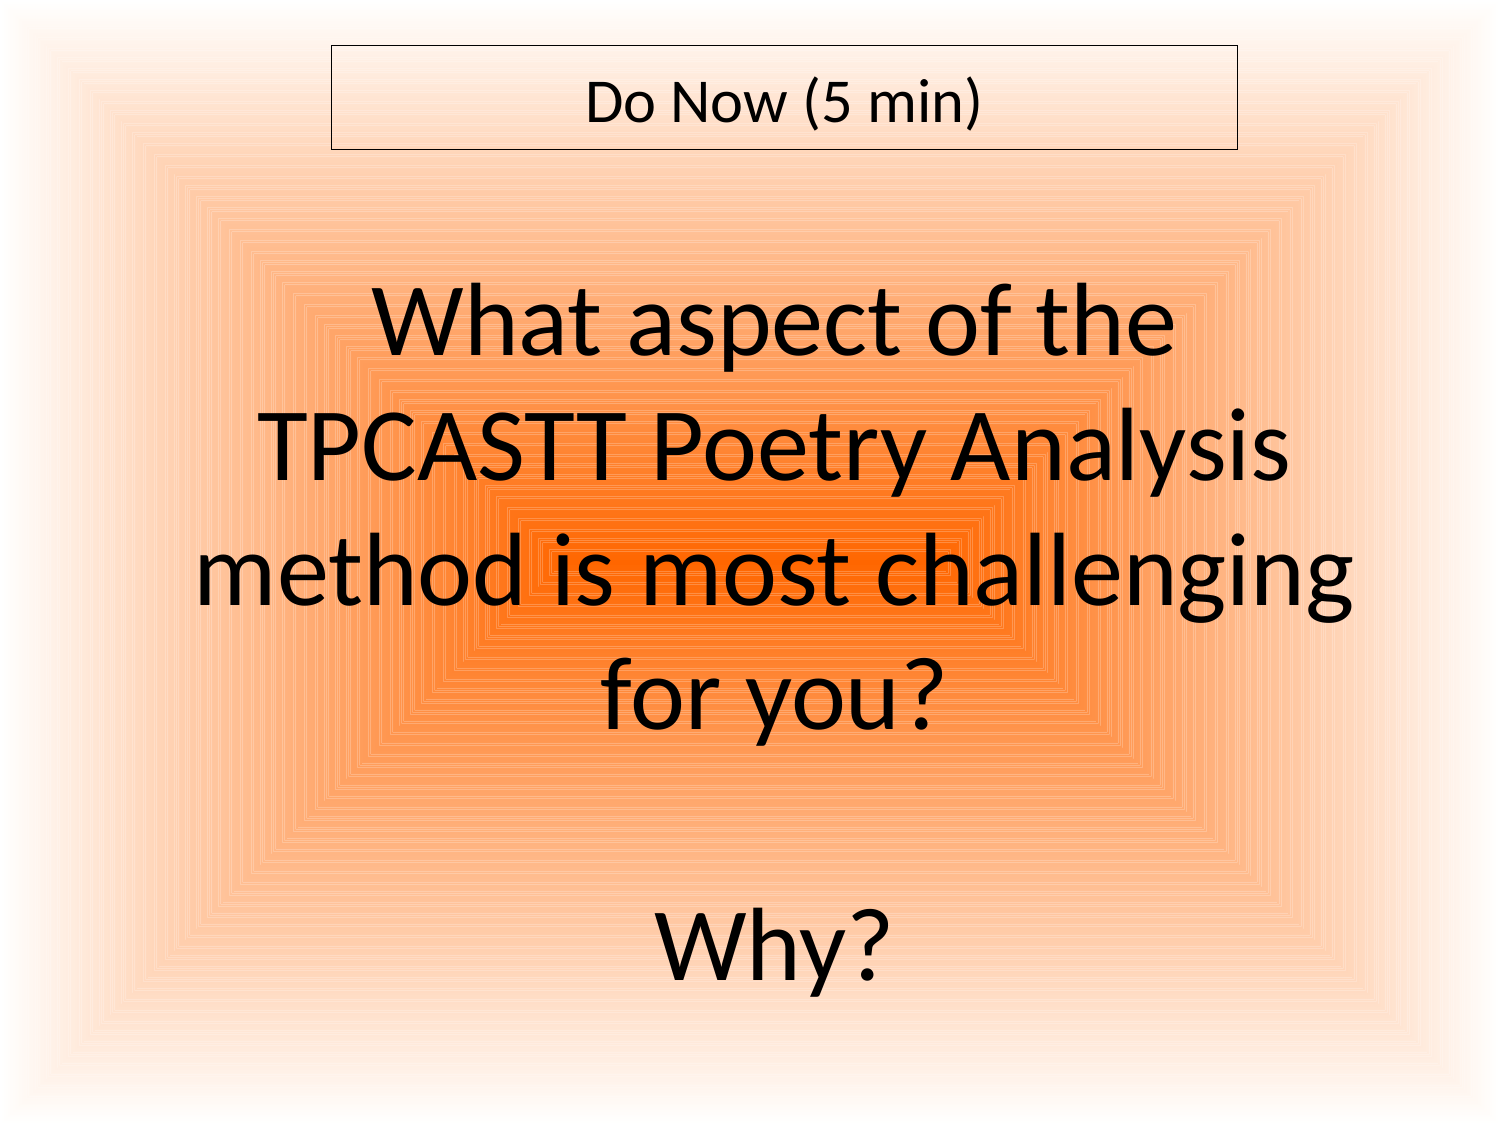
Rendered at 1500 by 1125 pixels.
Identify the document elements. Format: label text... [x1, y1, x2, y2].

text_box Do Now (5 min) [331, 45, 1238, 150]
text_box What aspect of the TPCASTT Poetry Analysis method is most challenging for you? Why? [174, 243, 1375, 1009]
